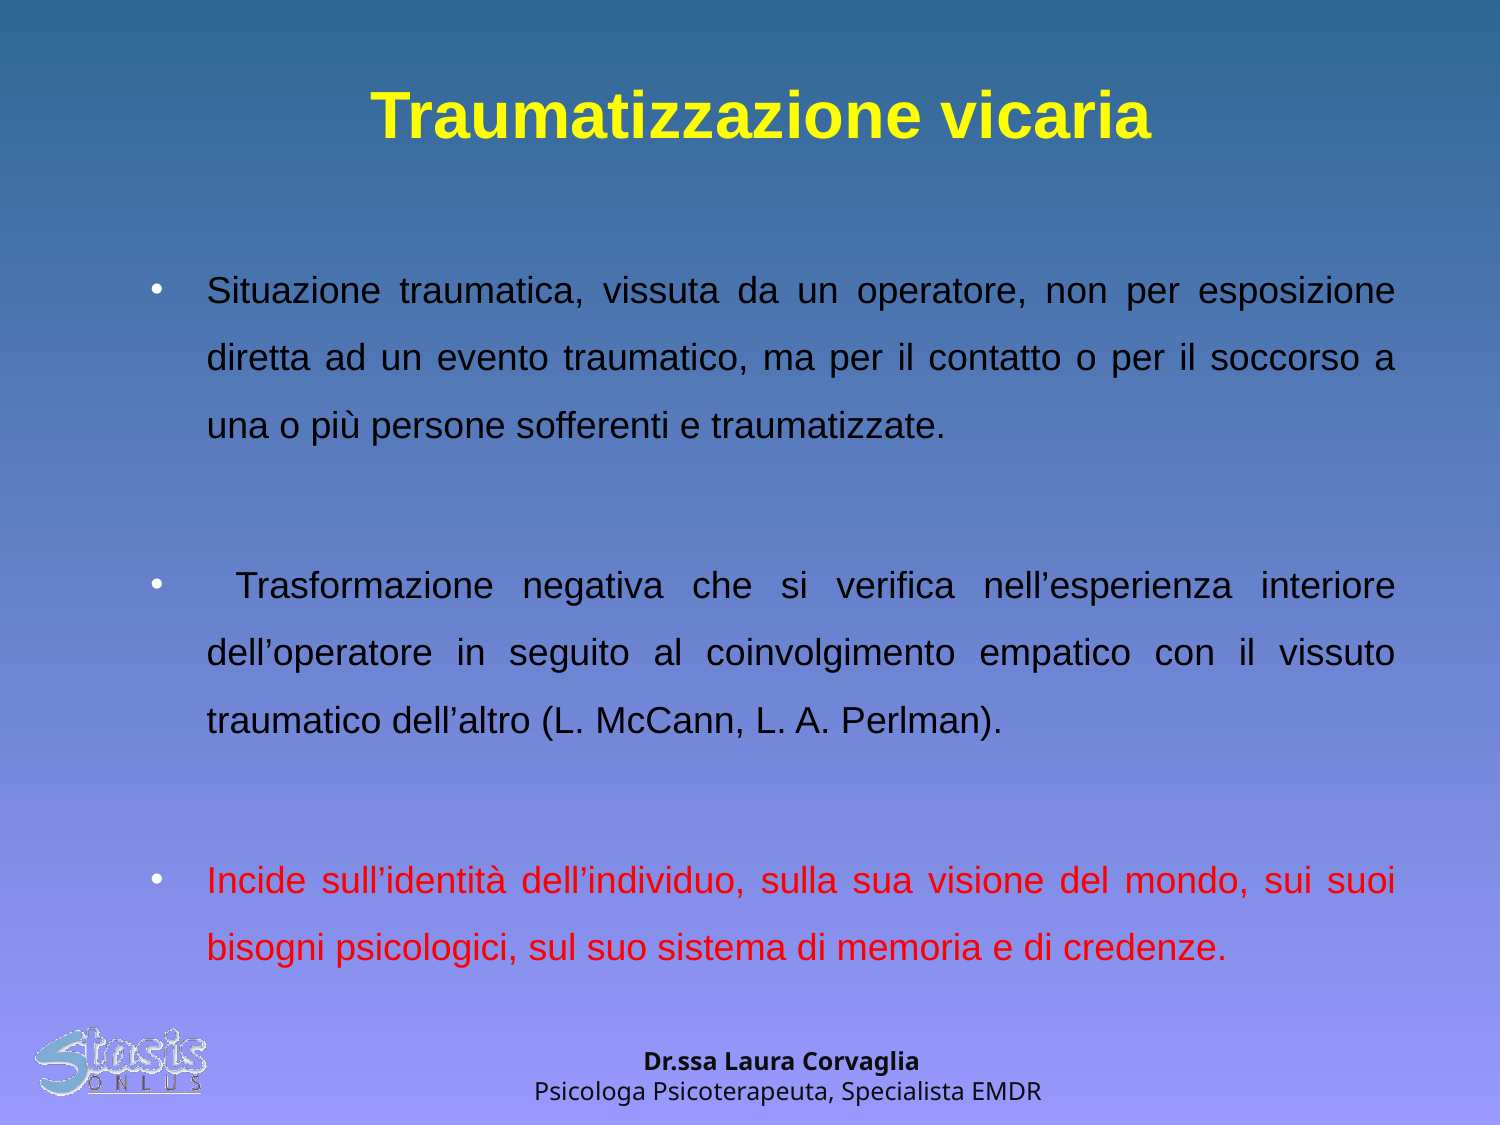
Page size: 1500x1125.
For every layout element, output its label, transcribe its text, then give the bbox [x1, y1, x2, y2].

text_box Dr.ssa Laura Corvaglia Psicologa Psicoterapeuta, Specialista EMDR [396, 1022, 1167, 1125]
title Traumatizzazione vicaria [123, 54, 1399, 243]
picture [24, 981, 227, 1125]
text_box Situazione traumatica, vissuta da un operatore, non per esposizione diretta ad un evento traumatico, ma per il contatto o per il soccorso a una o più persone sofferenti e traumatizzate. Trasformazione negativa che si verifica nell’esperienza interiore dell’operatore in seguito al coinvolgimento empatico con il vissuto traumatico dell’altro (L. McCann, L. A. Perlman). Incide sull’identità dell’individuo, sulla sua visione del mondo, sui suoi bisogni psicologici, sul suo sistema di memoria e di credenze. [135, 160, 1411, 1047]
